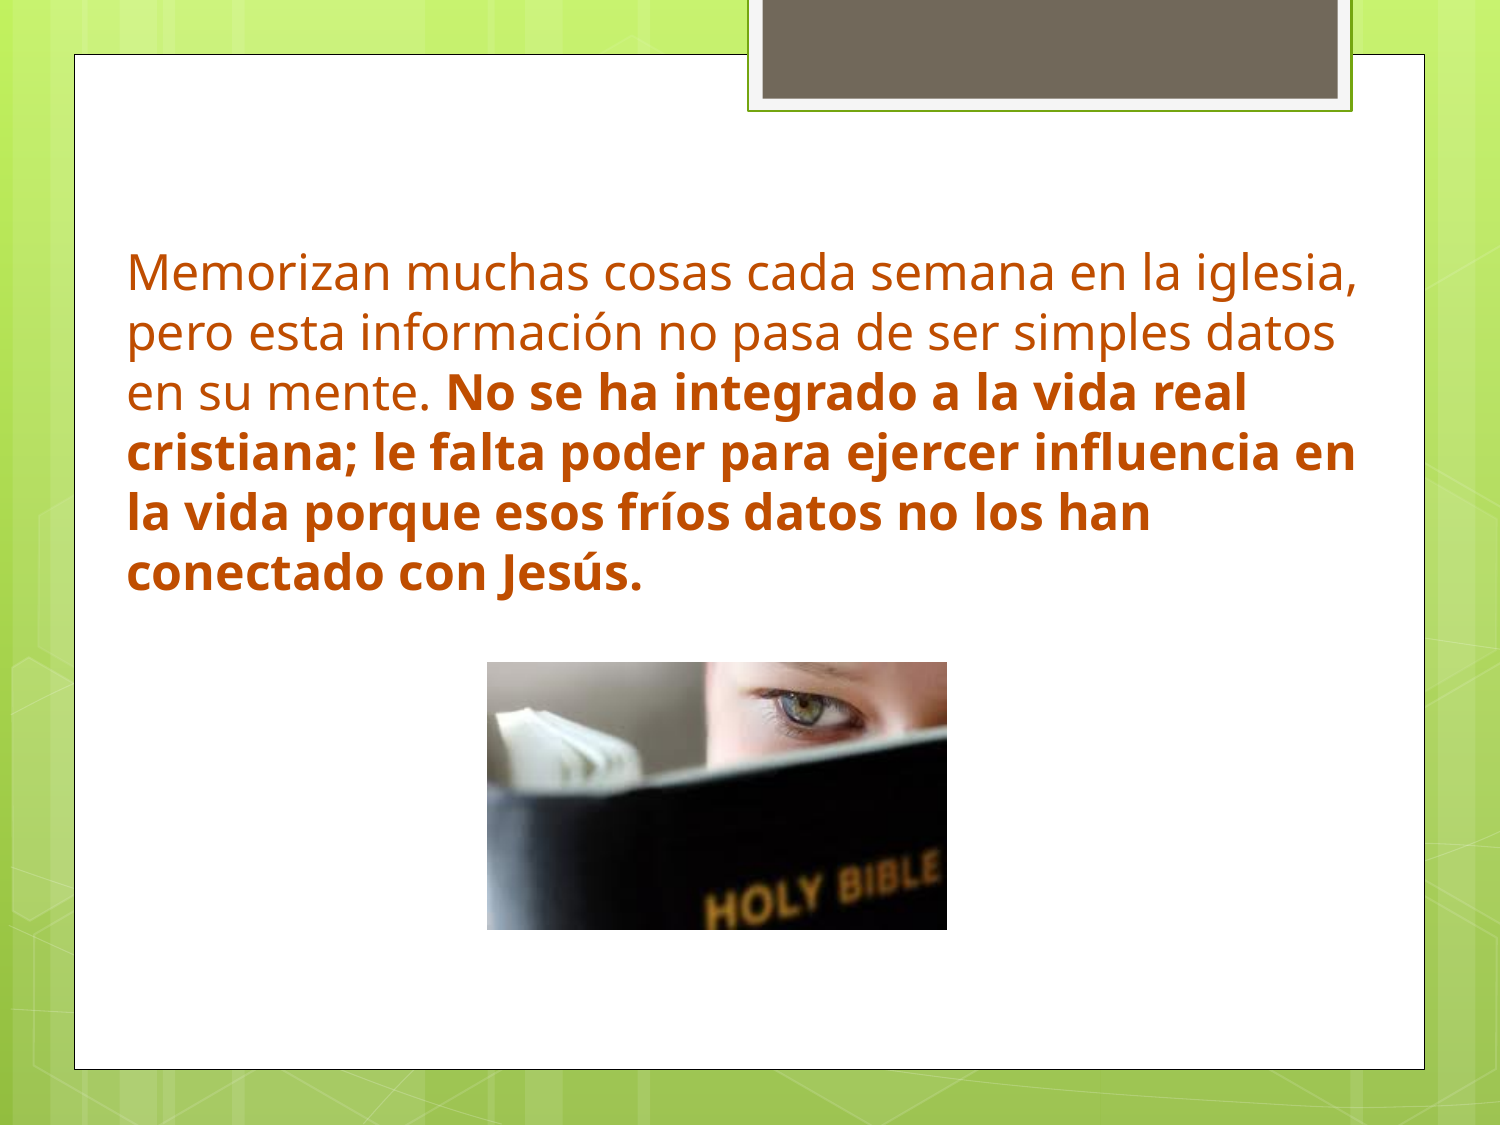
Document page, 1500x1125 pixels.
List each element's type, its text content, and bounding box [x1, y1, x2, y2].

list Memorizan muchas cosas cada semana en la iglesia, pero esta información no pasa de ser simples datos en su mente. No se ha integrado a la vida real cristiana; le falta poder para ejercer influencia en la vida porque esos fríos datos no los han conectado con Jesús. [99, 162, 1413, 1038]
picture [487, 662, 948, 930]
